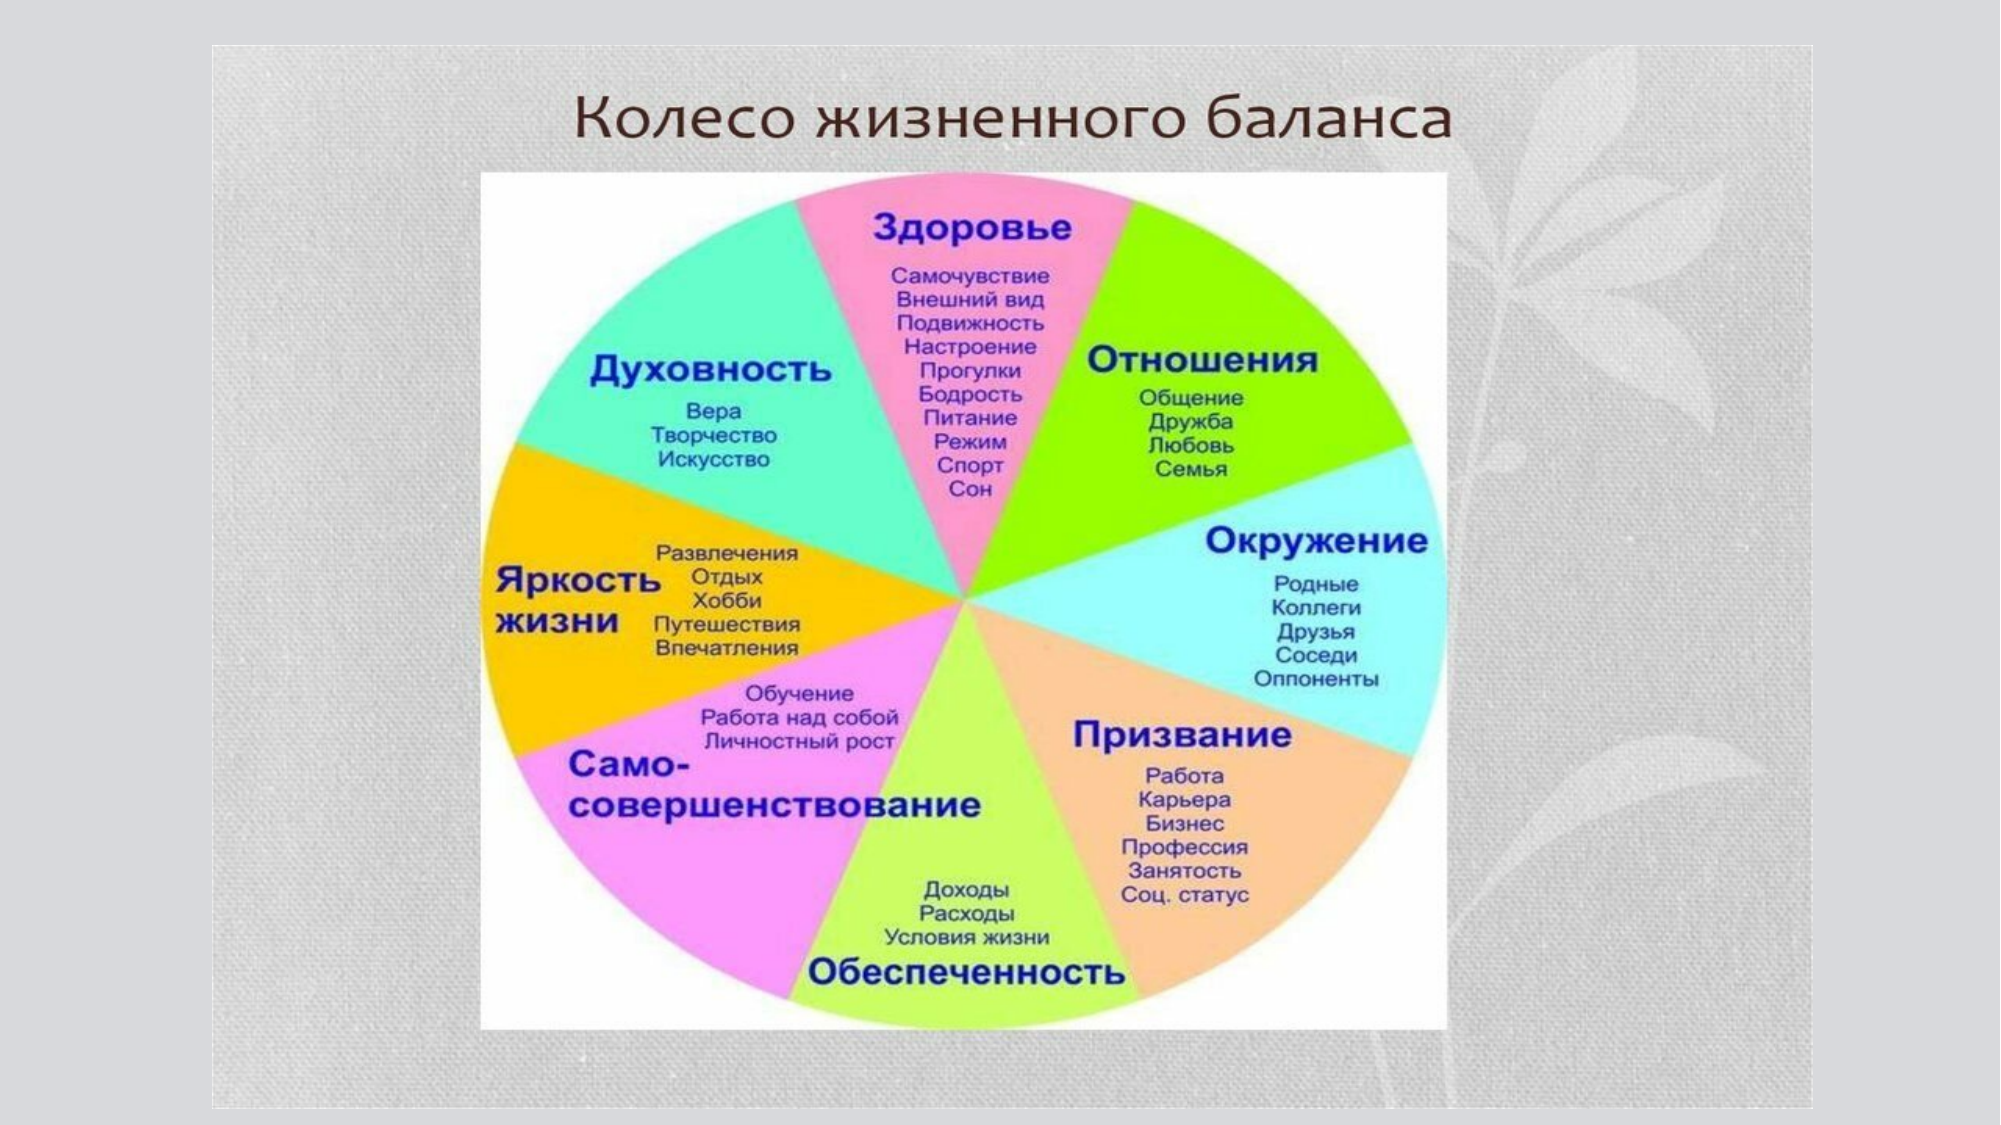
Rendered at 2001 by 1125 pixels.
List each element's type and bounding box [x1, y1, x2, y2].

picture [212, 45, 1813, 1109]
